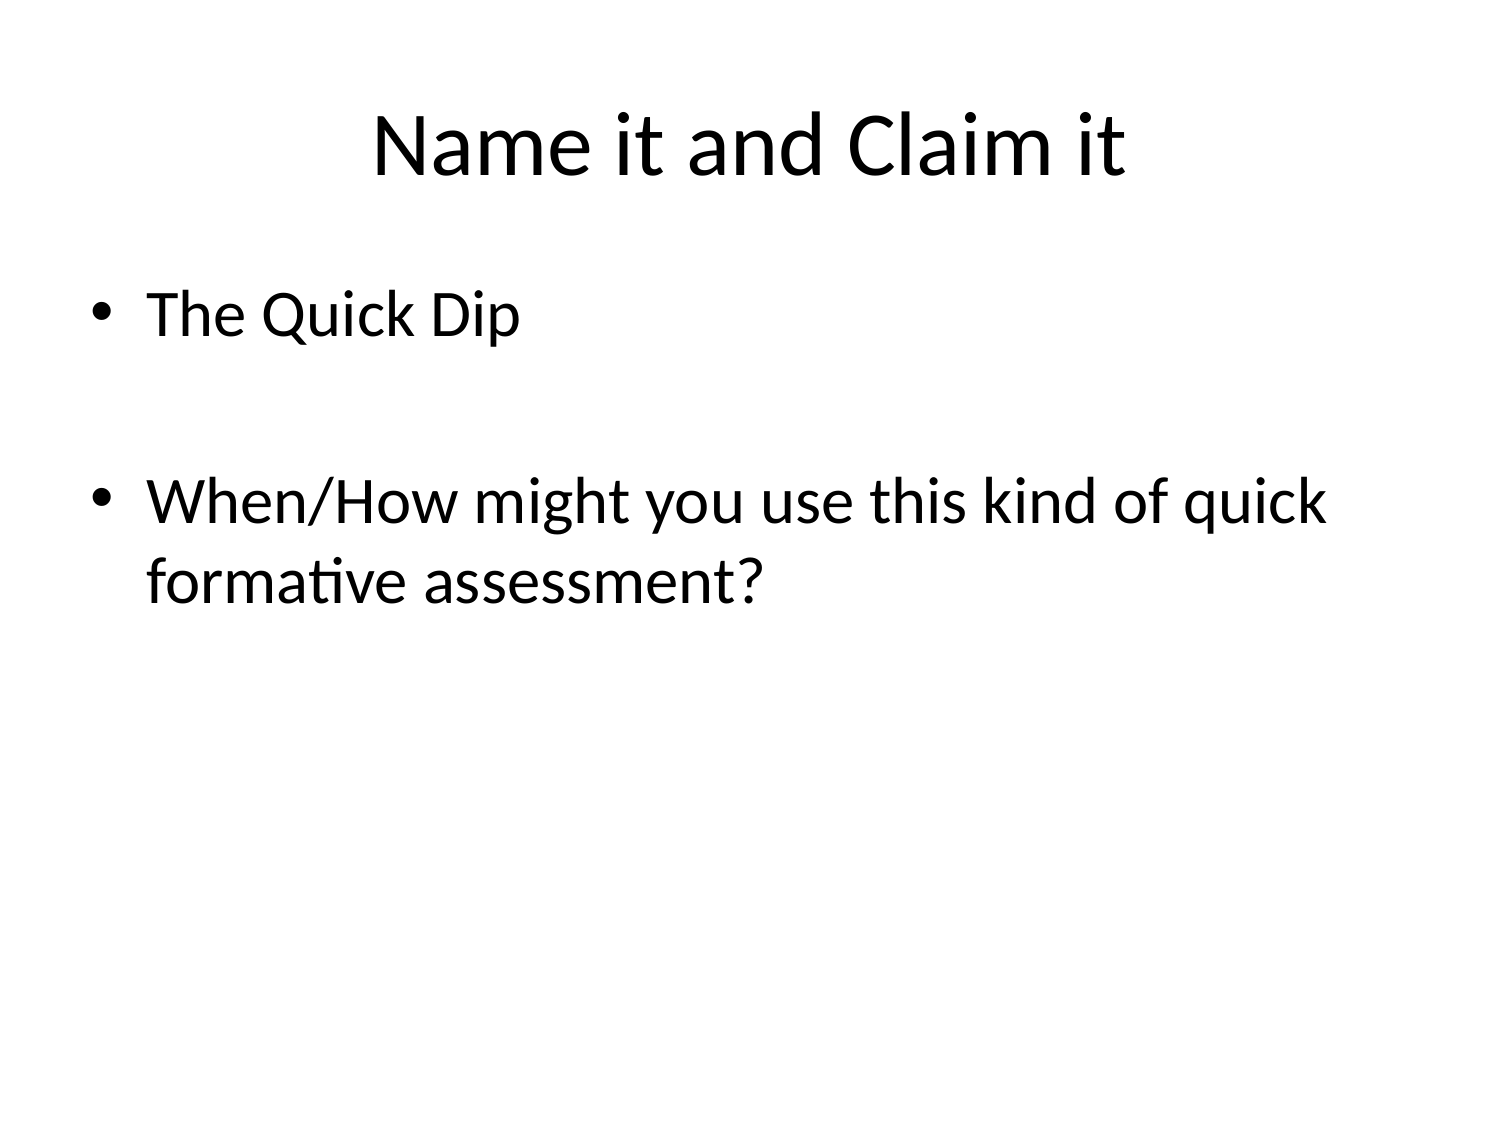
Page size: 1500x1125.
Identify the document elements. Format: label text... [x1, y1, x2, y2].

list The Quick Dip When/How might you use this kind of quick formative assessment? [74, 262, 1426, 1006]
title Name it and Claim it [74, 44, 1426, 233]
